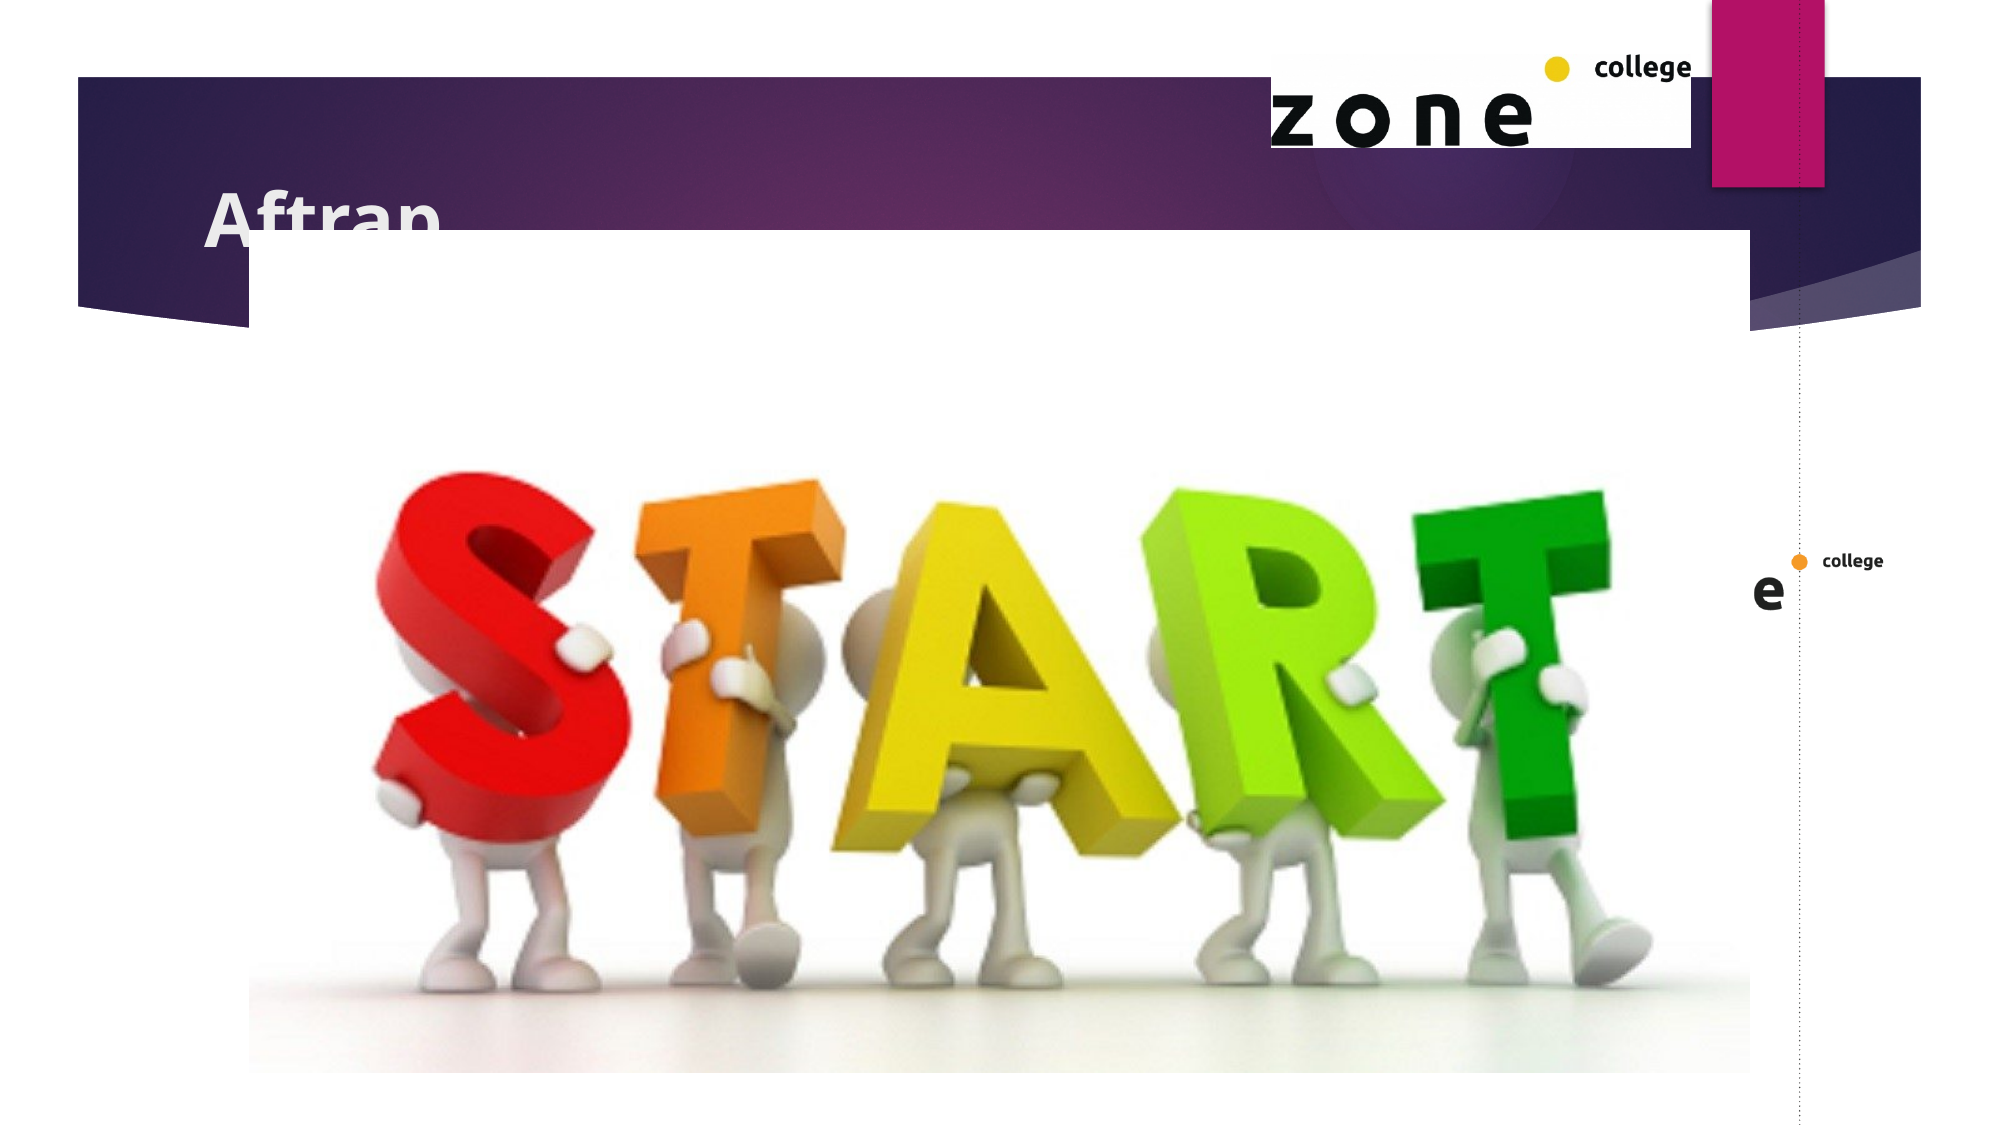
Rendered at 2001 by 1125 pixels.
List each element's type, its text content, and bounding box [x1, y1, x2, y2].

picture [249, 0, 2001, 1125]
title Aftrap [189, 159, 1627, 276]
